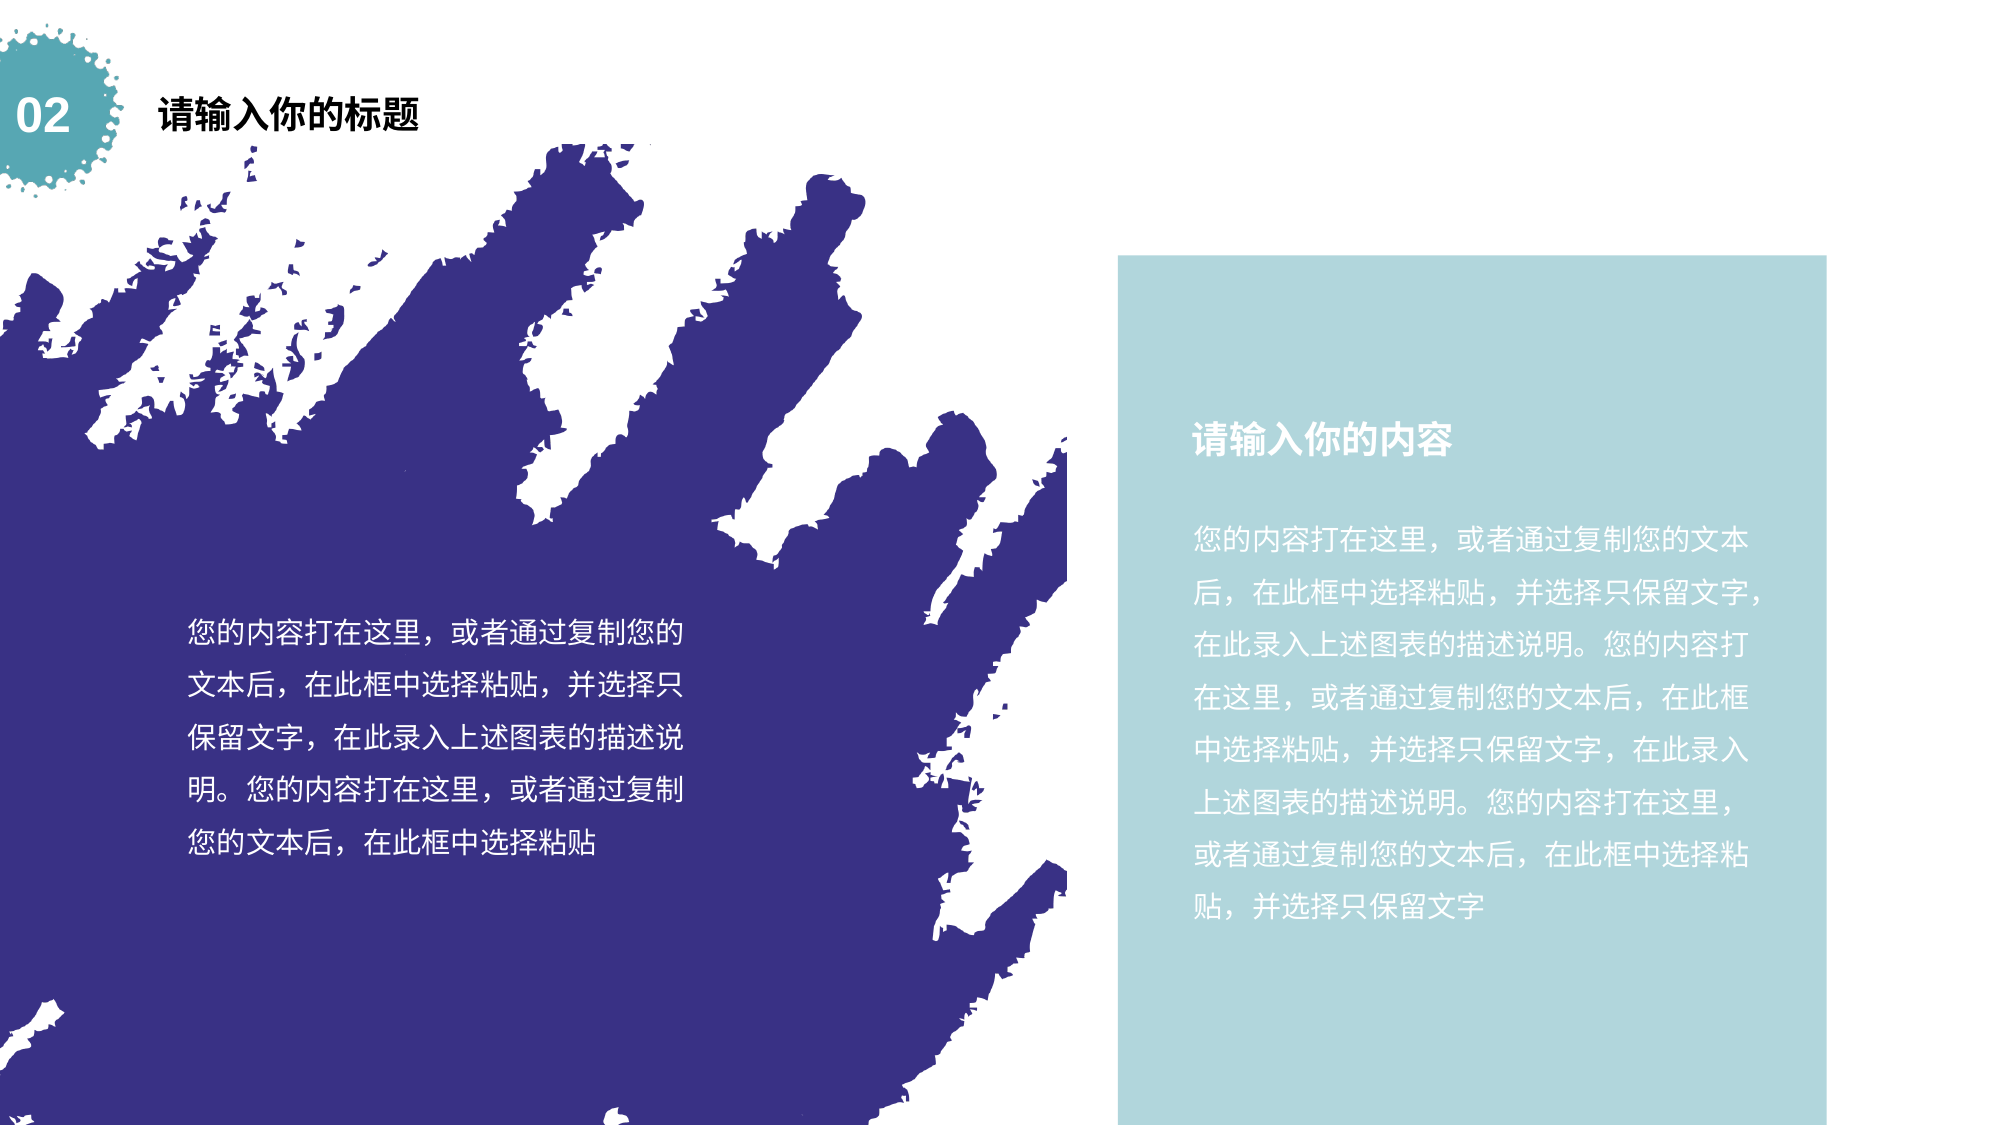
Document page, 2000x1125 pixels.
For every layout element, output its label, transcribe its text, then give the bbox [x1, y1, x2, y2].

text_box 请输入你的内容 [1176, 408, 1508, 469]
text_box [1116, 253, 1829, 1125]
text_box 请输入你的标题 [175, 83, 435, 141]
text_box 您的内容打在这里，或者通过复制您的文本后，在此框中选择粘贴，并选择只保留文字，在此录入上述图表的描述说明。您的内容打在这里，或者通过复制您的文本后，在此框中选择粘贴，并选择只保留文字，在此录入上述图表的描述说明。您的内容打在这里，或者通过复制您的文本后，在此框中选择粘贴，并选择只保留文字 [1179, 496, 1792, 932]
picture [0, 9, 1068, 1125]
